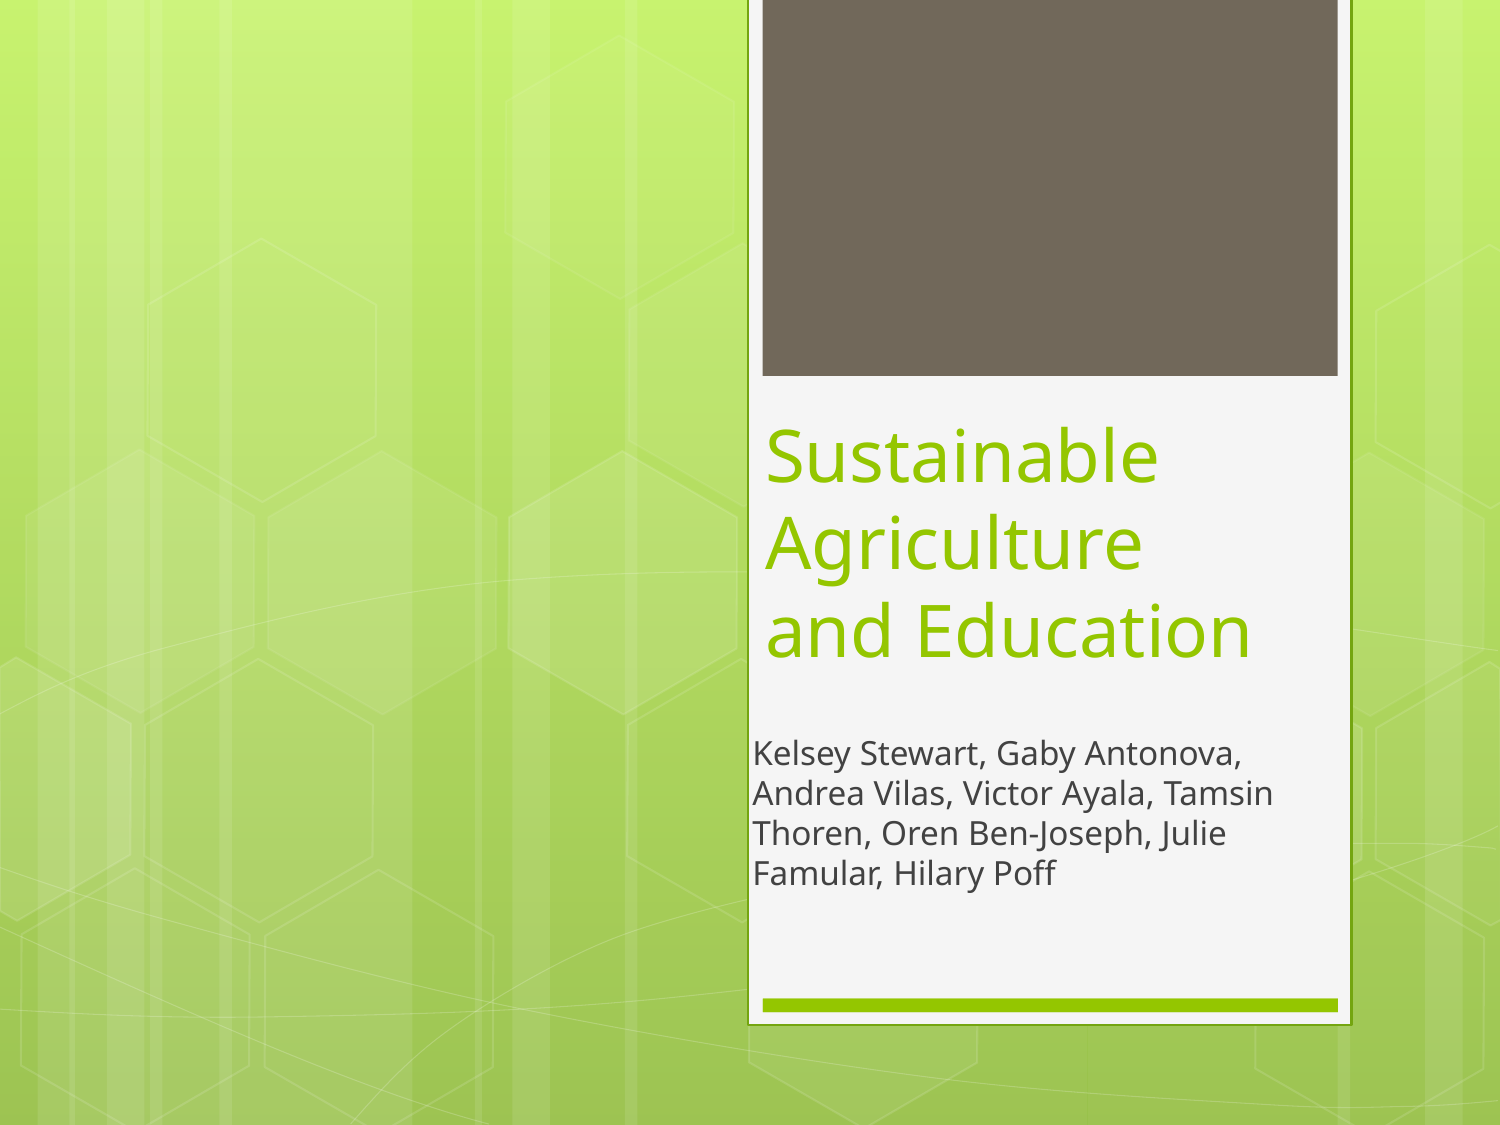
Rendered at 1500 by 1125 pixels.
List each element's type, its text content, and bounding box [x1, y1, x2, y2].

title Sustainable Agriculture and Education [750, 399, 1294, 680]
subtitle Kelsey Stewart, Gaby Antonova, Andrea Vilas, Victor Ayala, Tamsin Thoren, Oren Ben-Joseph, Julie Famular, Hilary Poff [737, 725, 1313, 982]
